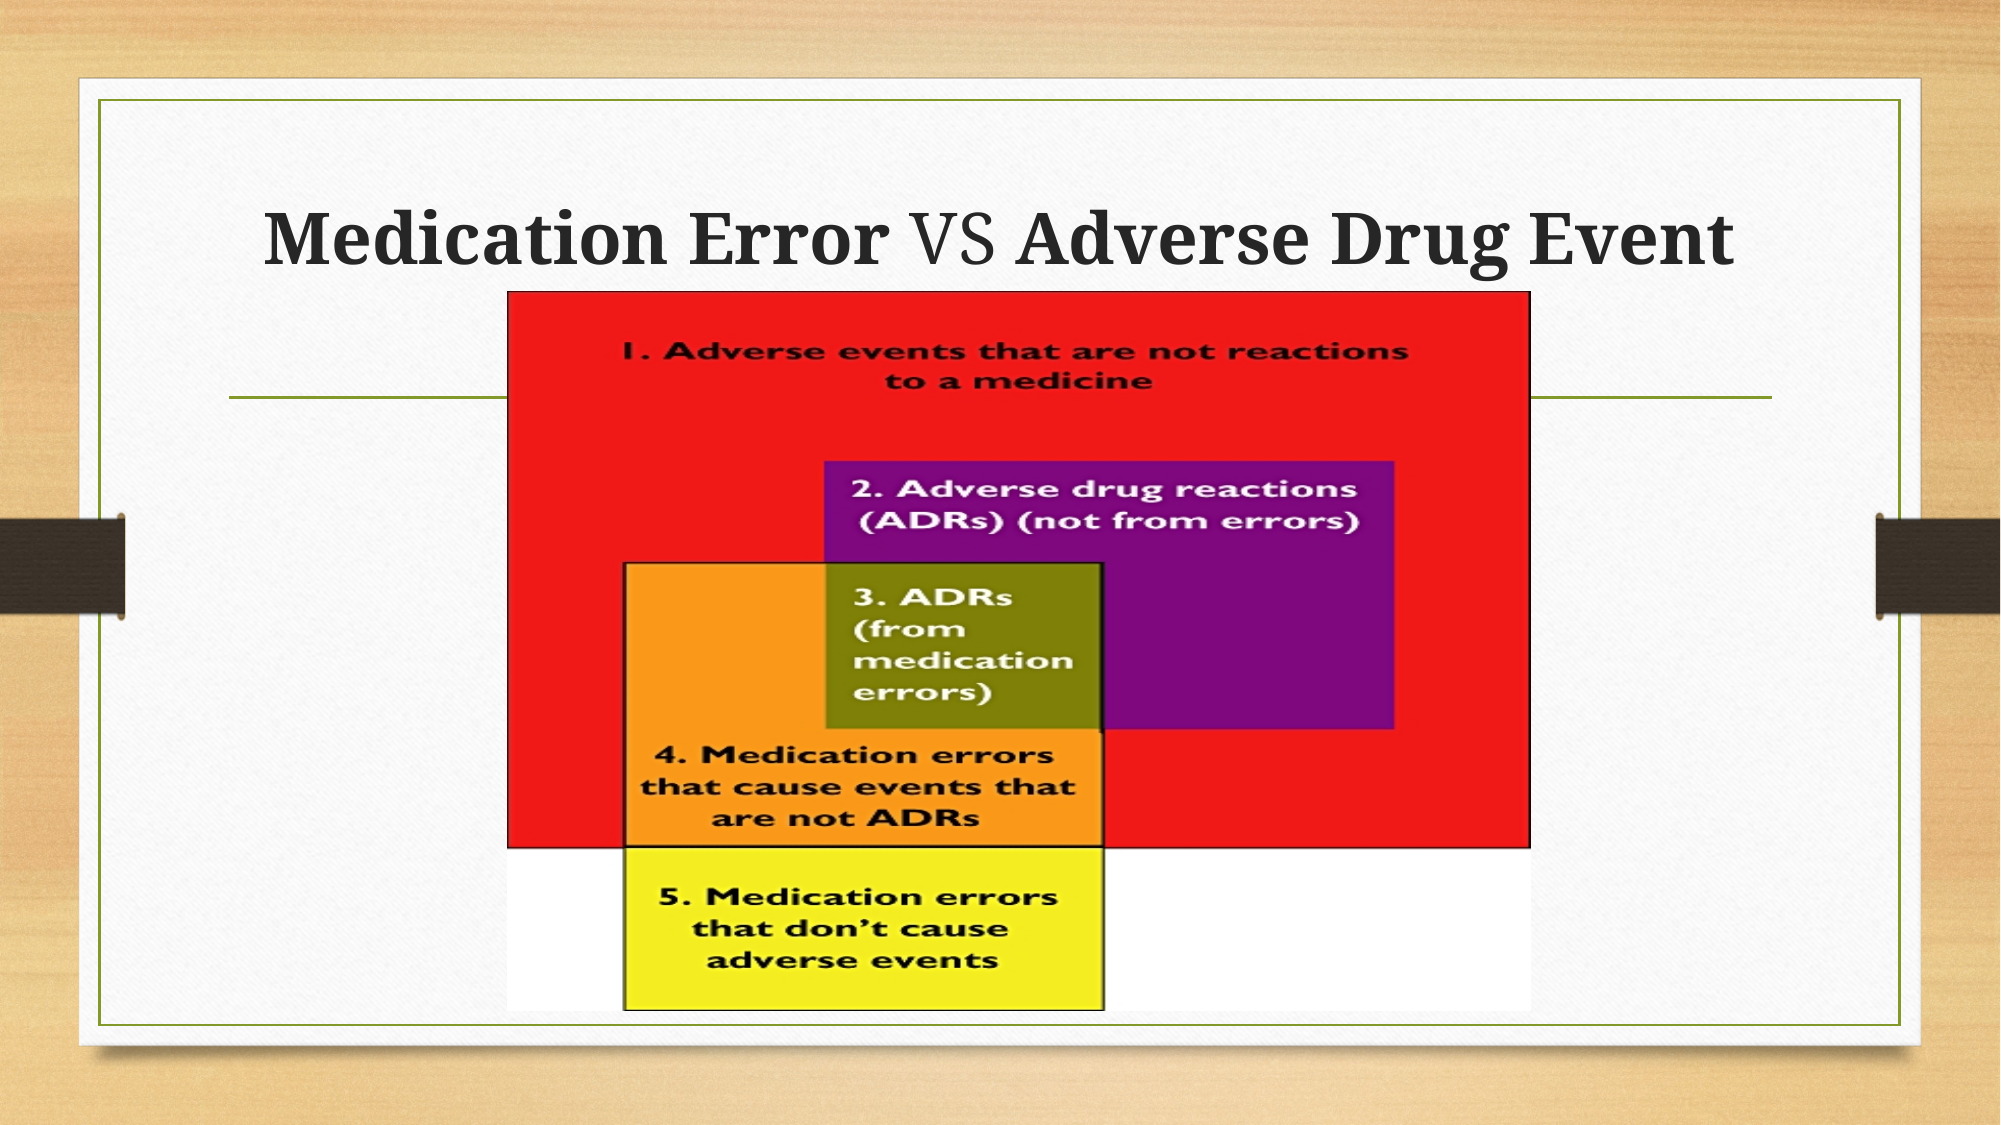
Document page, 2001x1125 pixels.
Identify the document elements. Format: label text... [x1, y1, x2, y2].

title Medication Error VS Adverse Drug Event [212, 161, 1788, 311]
picture [0, 0, 2001, 1125]
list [507, 291, 1531, 1012]
